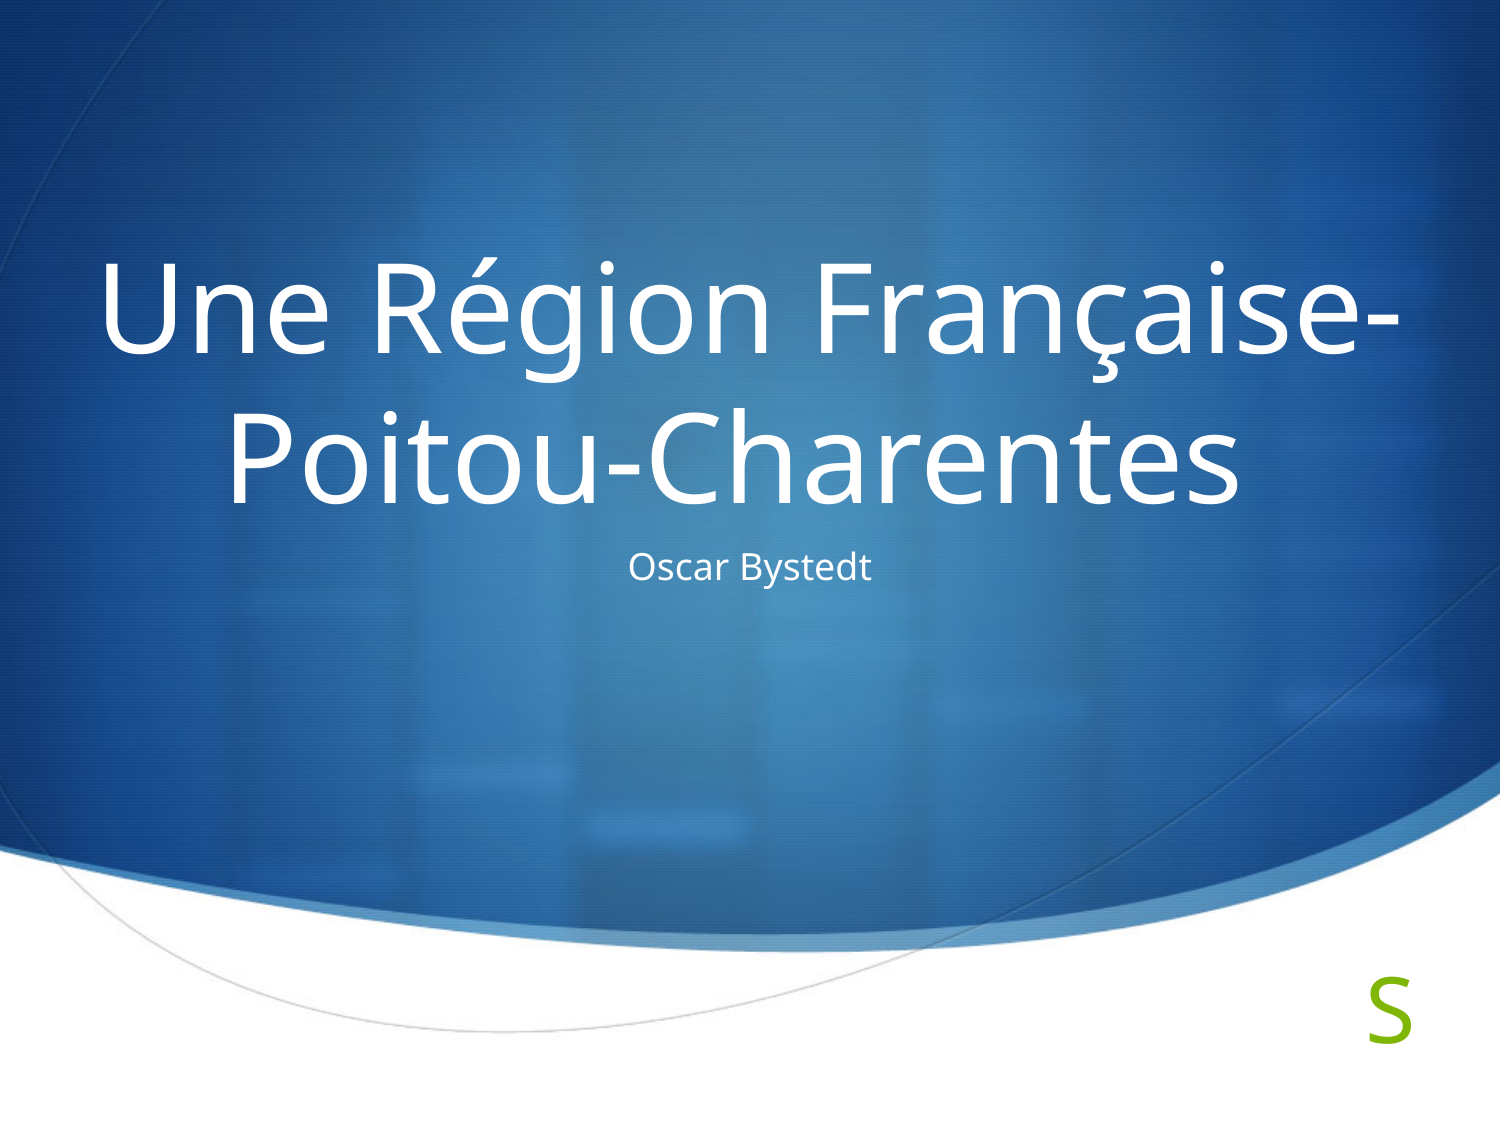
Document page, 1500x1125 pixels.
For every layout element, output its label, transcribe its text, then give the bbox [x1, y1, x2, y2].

picture [0, 0, 1500, 1125]
title Une Région Française- Poitou-Charentes [75, 212, 1425, 529]
subtitle Oscar Bystedt [75, 542, 1425, 718]
